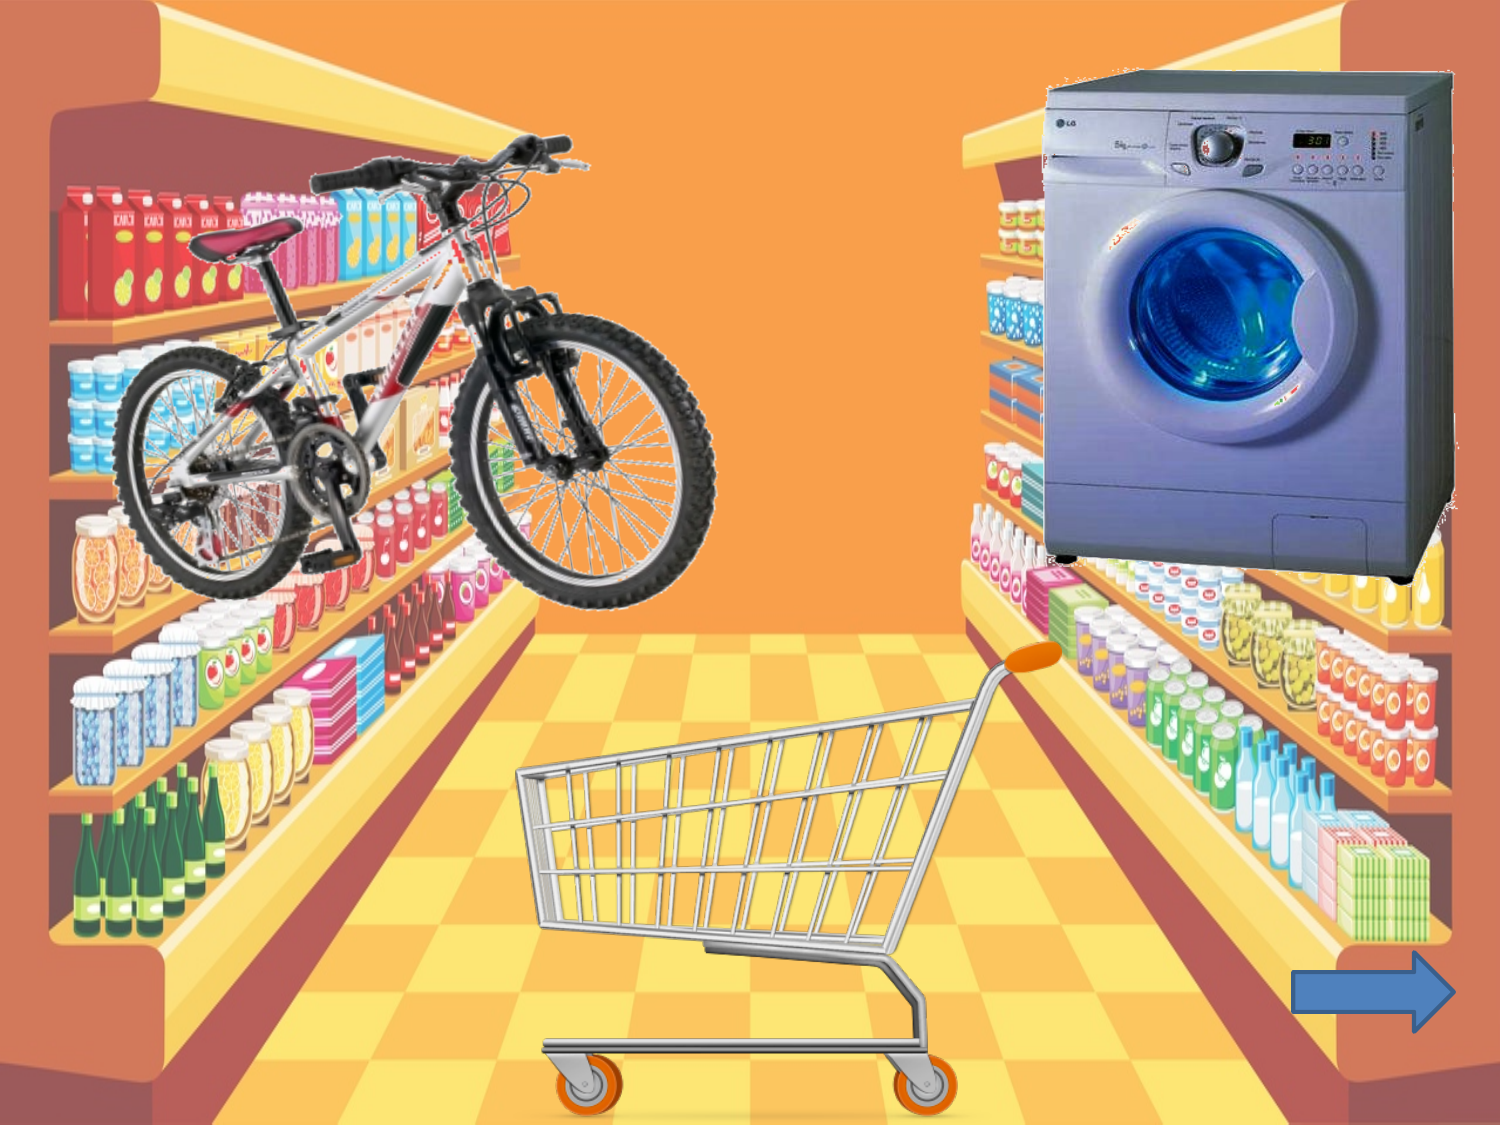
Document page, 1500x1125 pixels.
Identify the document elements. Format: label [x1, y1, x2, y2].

picture [52, 87, 1063, 1125]
picture [948, 58, 1500, 598]
text_box [1291, 950, 1456, 1034]
